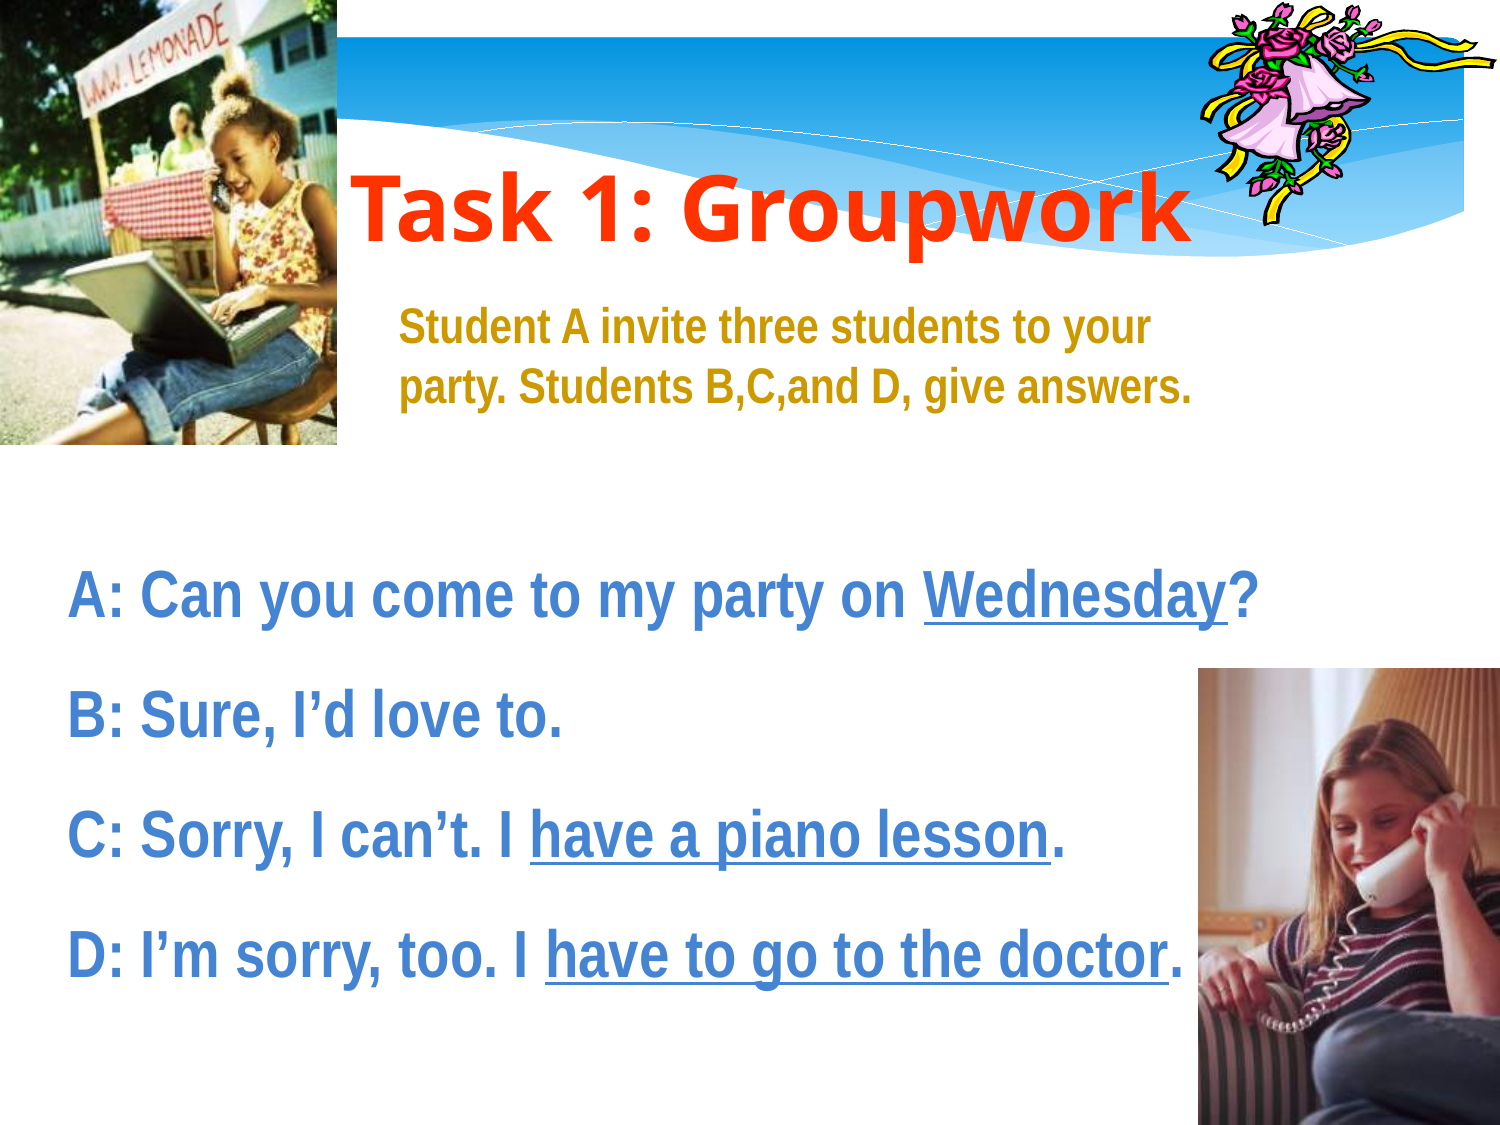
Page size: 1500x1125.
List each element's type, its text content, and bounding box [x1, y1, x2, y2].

text_box Student A invite three students to your party. Students B,C,and D, give answers. [383, 285, 1247, 421]
picture [1198, 668, 1500, 1125]
picture [0, 0, 337, 445]
text_box Task 1: Groupwork [342, 142, 1208, 267]
picture [1199, 0, 1500, 229]
text_box A: Can you come to my party on Wednesday? B: Sure, I’d love to. C: Sorry, I can’t. I have a piano lesson. D: I’m sorry, too. I have to go to the doctor. [53, 527, 1156, 976]
